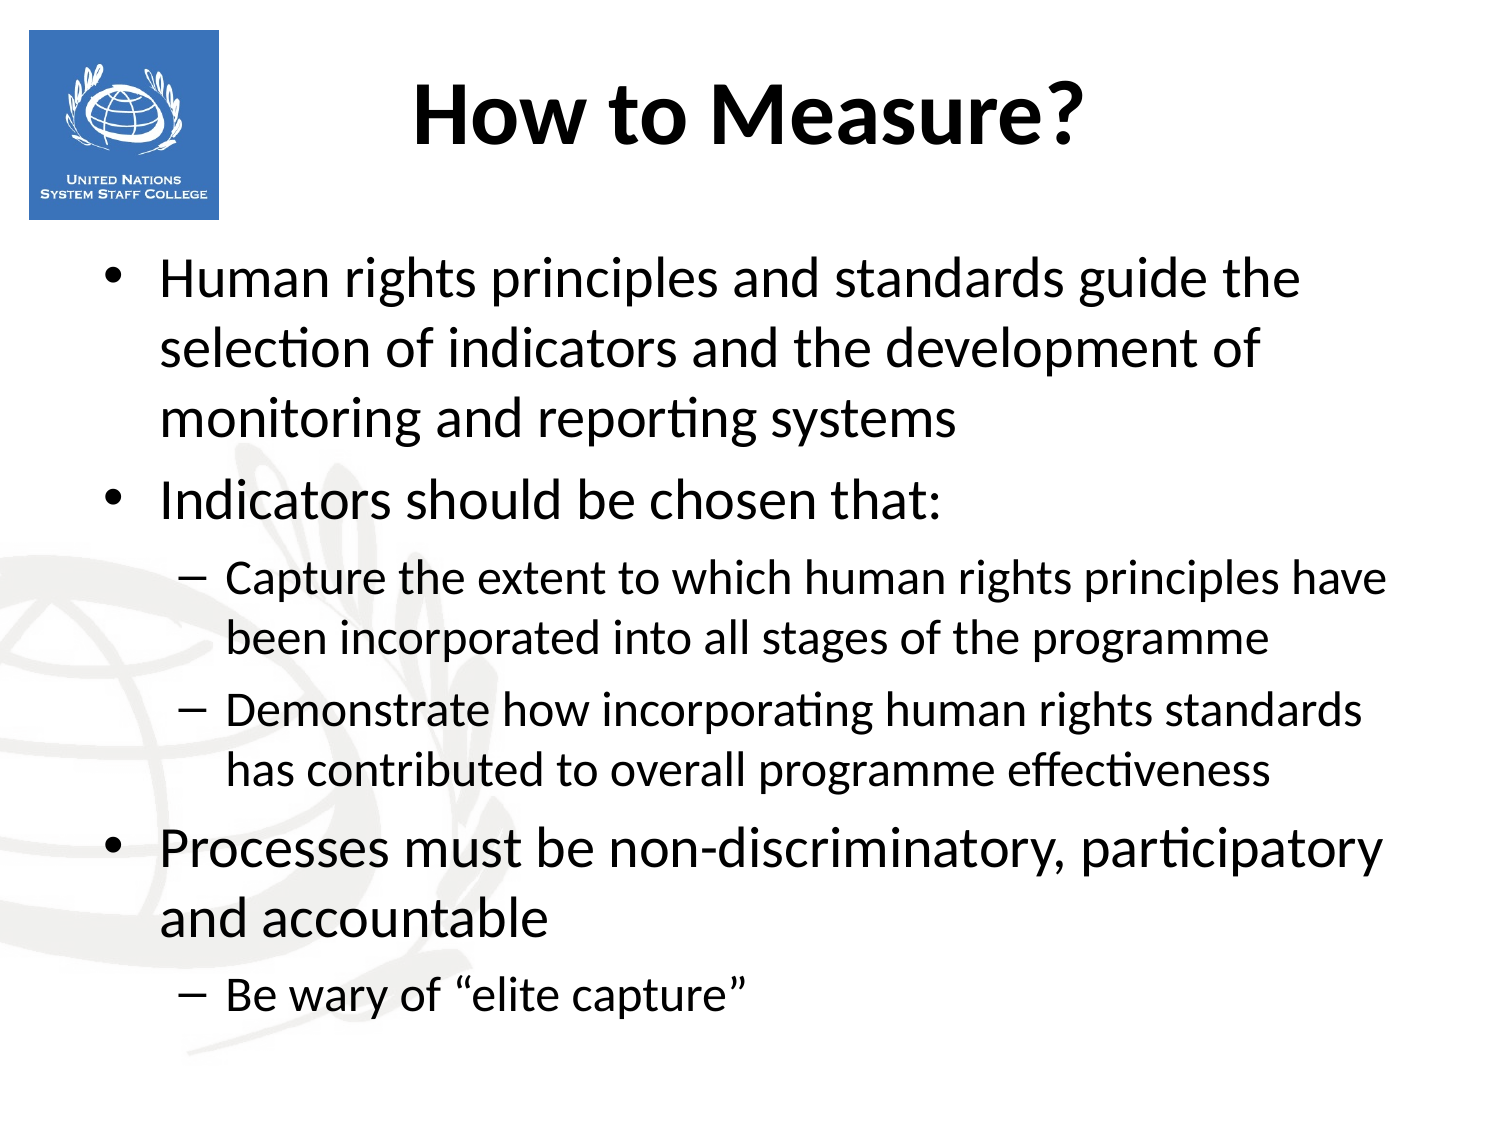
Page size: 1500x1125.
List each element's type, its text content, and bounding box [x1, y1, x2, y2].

picture [29, 30, 219, 220]
title How to Measure? [111, 30, 1388, 185]
list Human rights principles and standards guide the selection of indicators and the development of monitoring and reporting systems Indicators should be chosen that: Capture the extent to which human rights principles have been incorporated into all stages of the programme Demonstrate how incorporating human rights standards has contributed to overall programme effectiveness Processes must be non-discriminatory, participatory and accountable Be wary of “elite capture” [88, 231, 1439, 975]
